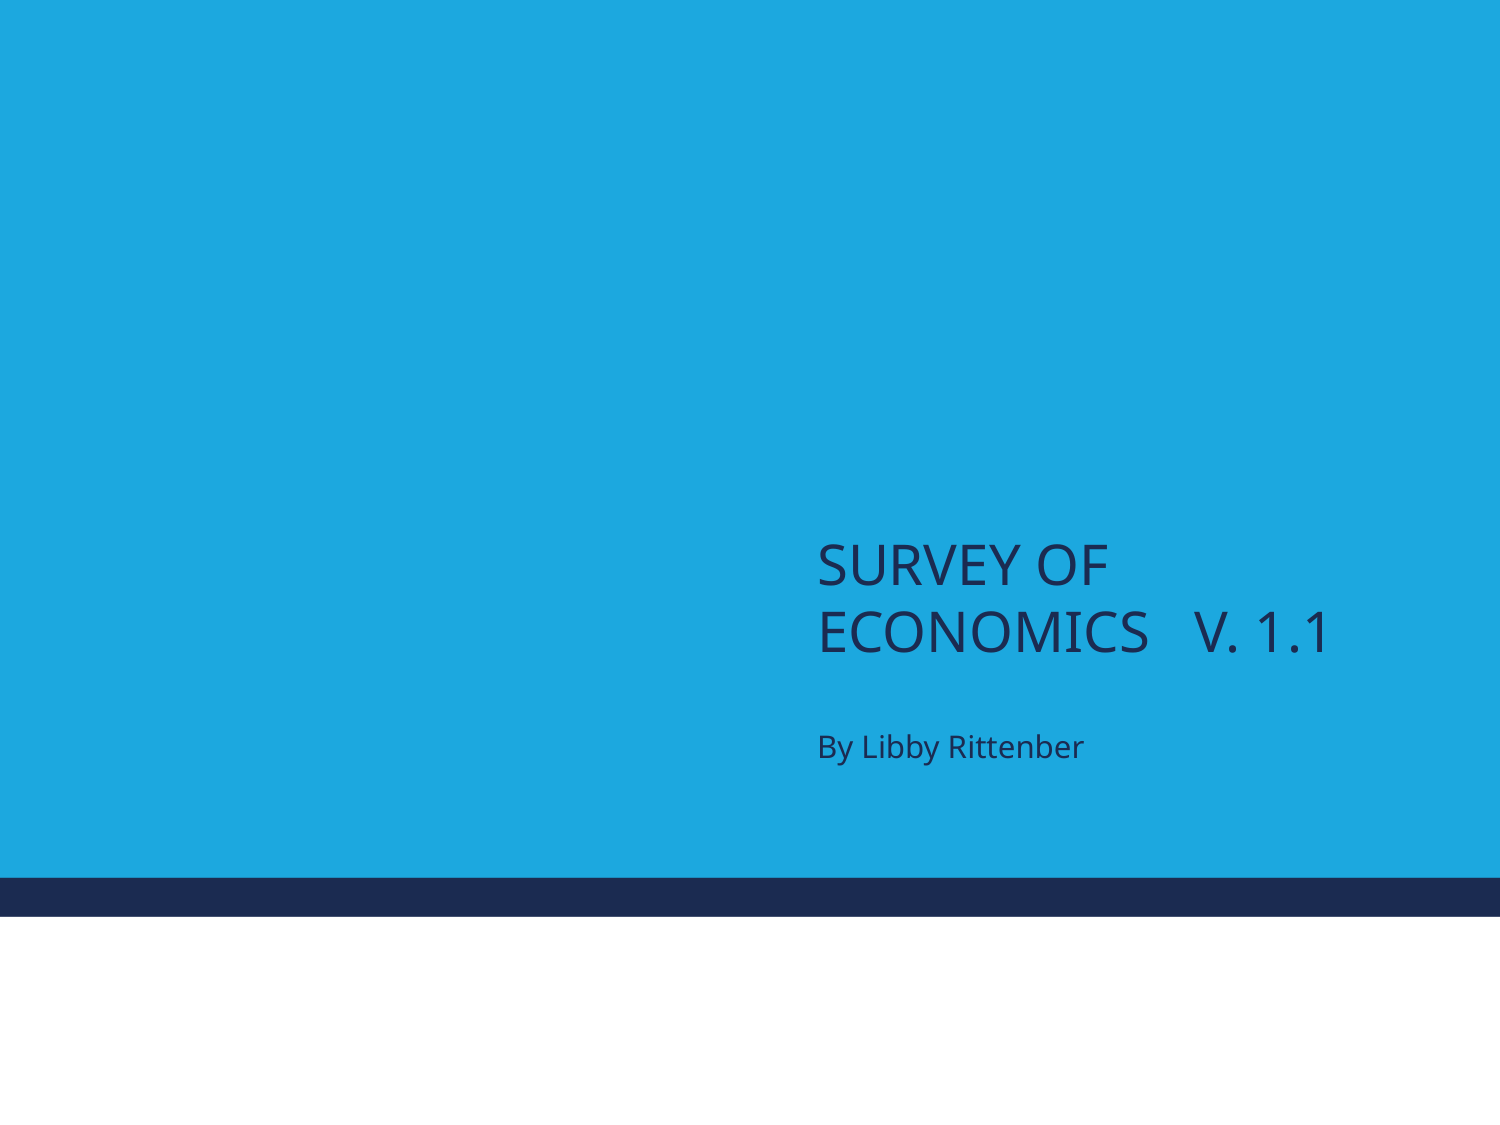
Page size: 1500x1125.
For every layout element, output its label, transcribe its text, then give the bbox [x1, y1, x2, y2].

title Survey of economics v. 1.1 [802, 475, 1402, 718]
picture [0, 0, 1500, 1125]
subtitle By Libby Rittenber [802, 719, 1366, 878]
